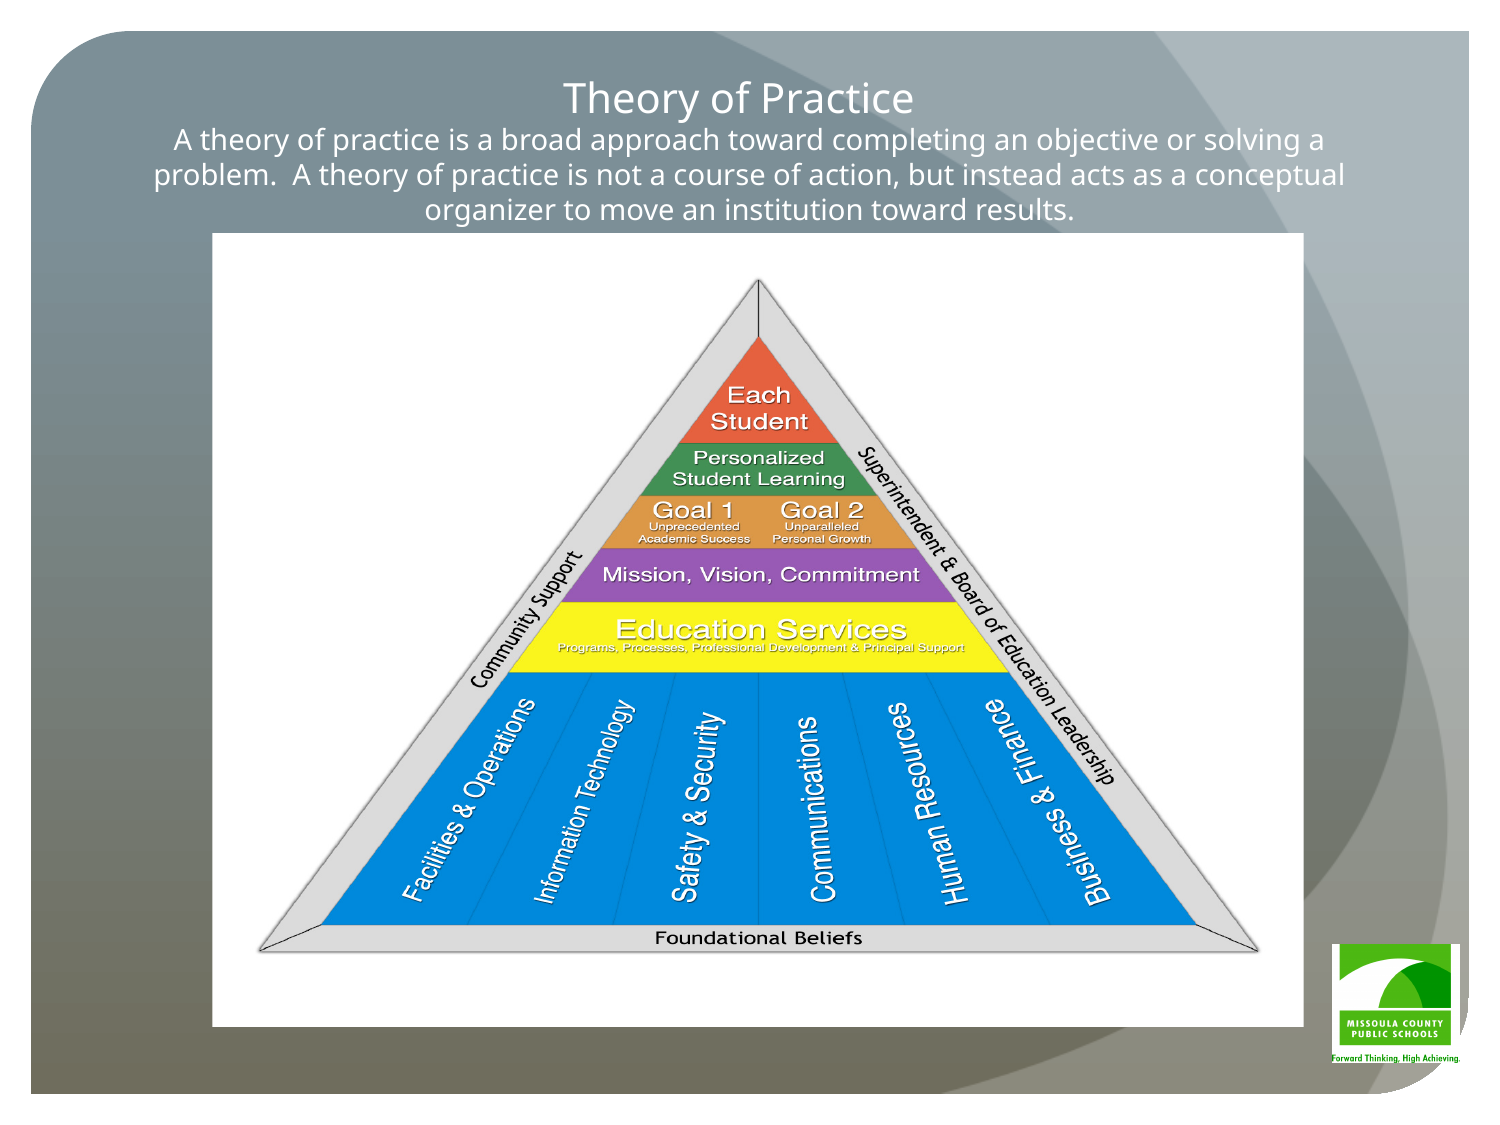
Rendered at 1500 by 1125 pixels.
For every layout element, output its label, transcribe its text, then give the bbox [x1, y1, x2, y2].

picture [24, 30, 1473, 1094]
title Theory of Practice A theory of practice is a broad approach toward completing an objective or solving a problem. A theory of practice is not a course of action, but instead acts as a conceptual organizer to move an institution toward results. [127, 62, 1372, 234]
